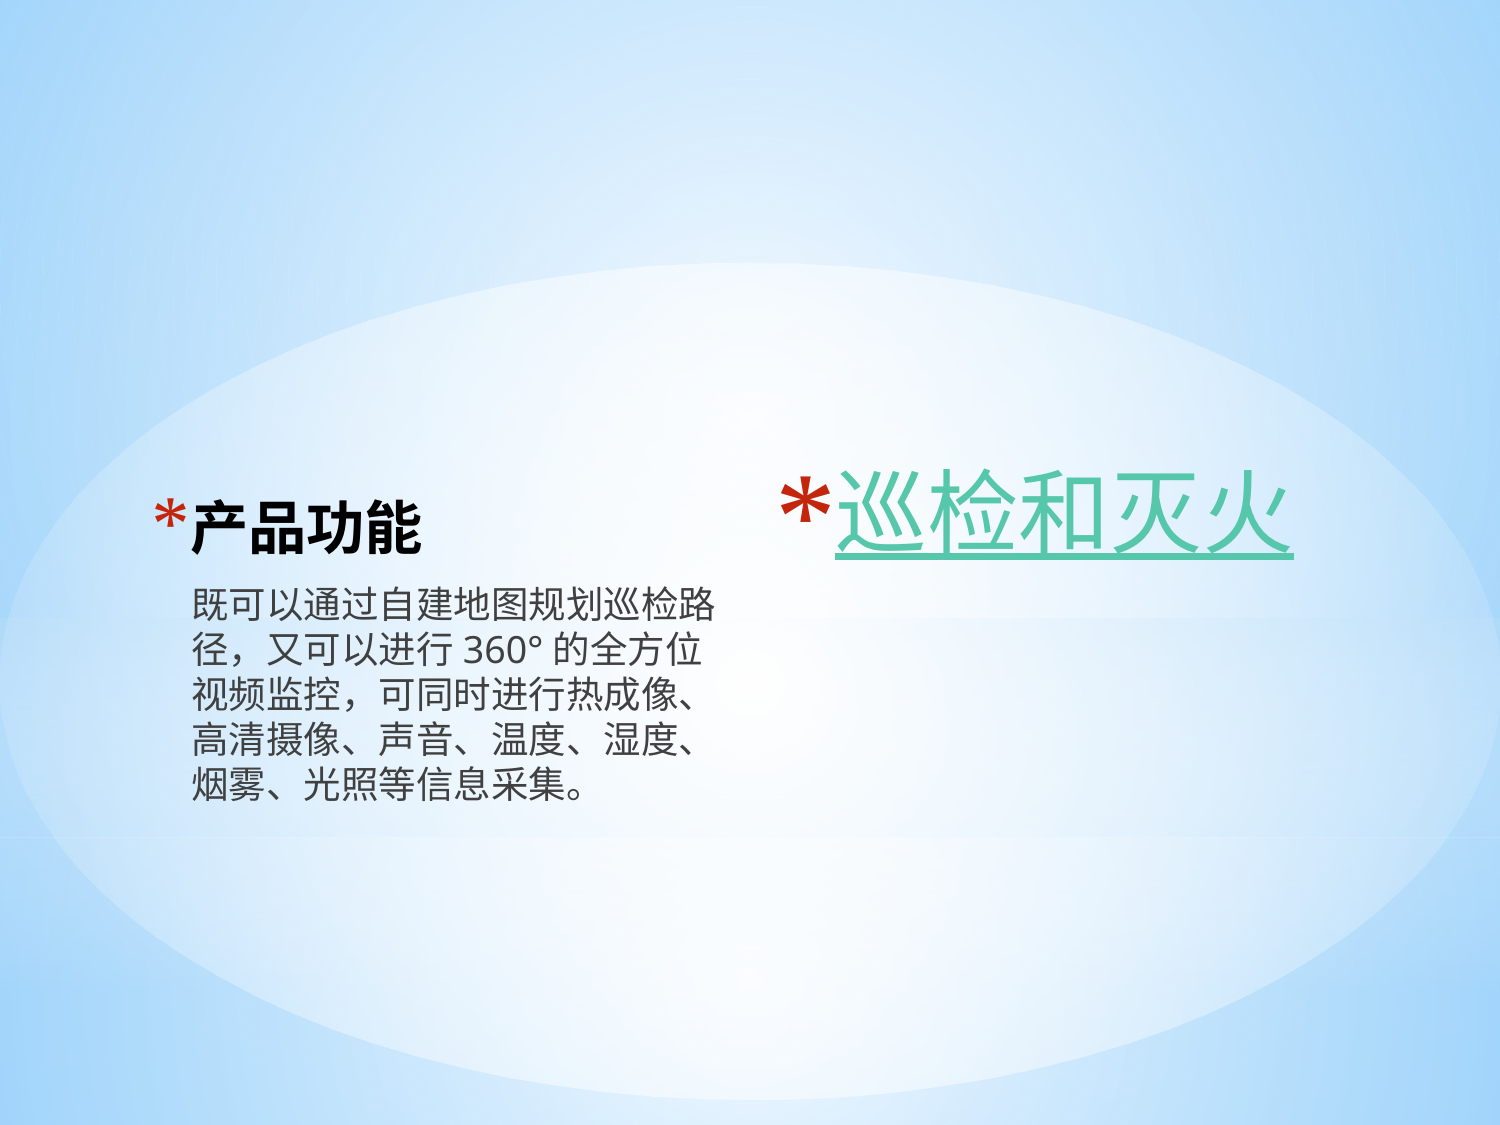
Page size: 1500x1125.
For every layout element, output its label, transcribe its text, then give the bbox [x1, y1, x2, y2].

list 既可以通过自建地图规划巡检路径，又可以进行360°的全方位视频监控，可同时进行热成像、高清摄像、声音、温度、湿度、烟雾、光照等信息采集。 [176, 573, 733, 925]
list 巡检和灭火 [753, 120, 1413, 923]
title 产品功能 [137, 362, 735, 569]
